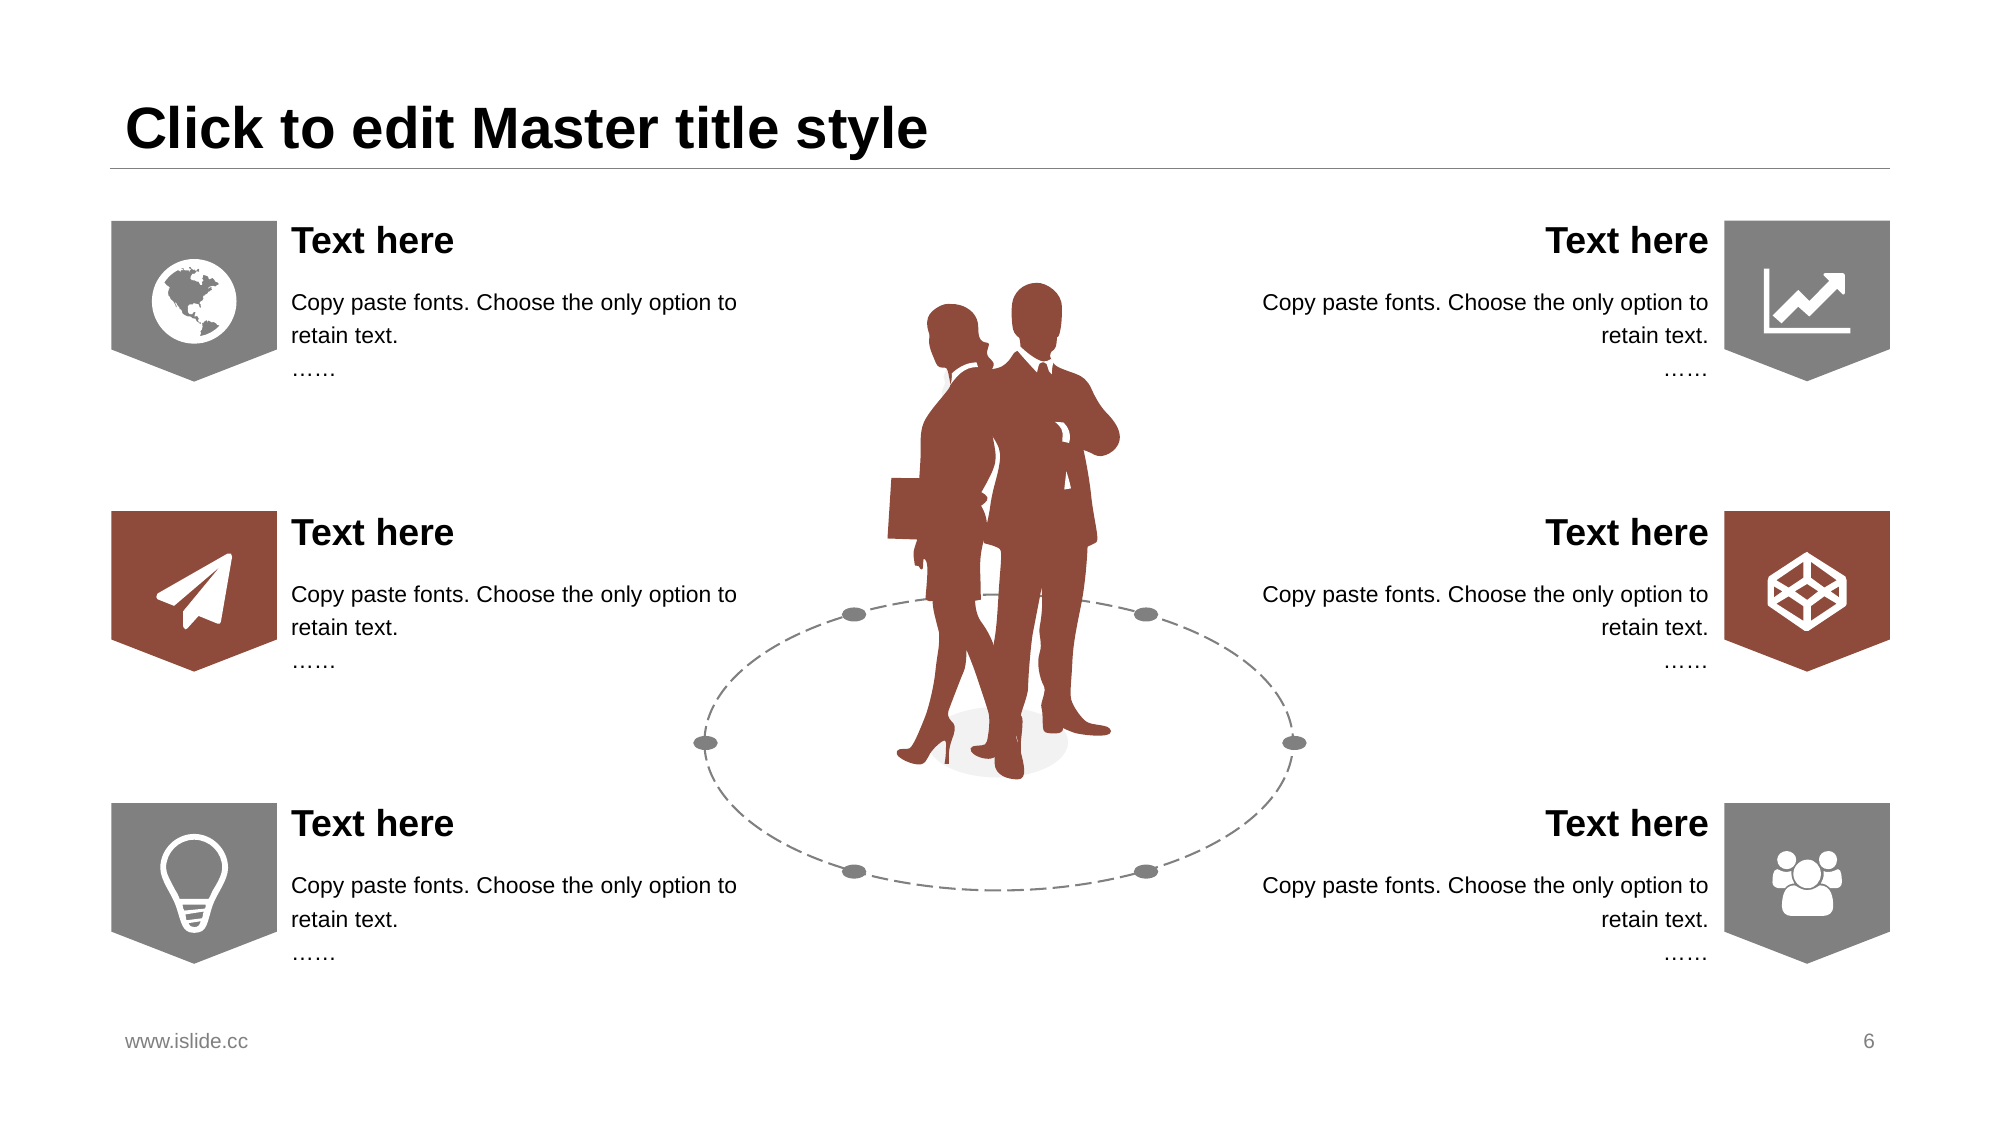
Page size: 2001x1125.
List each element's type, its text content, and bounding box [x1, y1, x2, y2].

title Click to edit Master title style [109, 0, 1890, 169]
footer www.islide.cc [109, 1023, 790, 1058]
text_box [111, 201, 1890, 1007]
slide_number 6 [1412, 1023, 1890, 1058]
